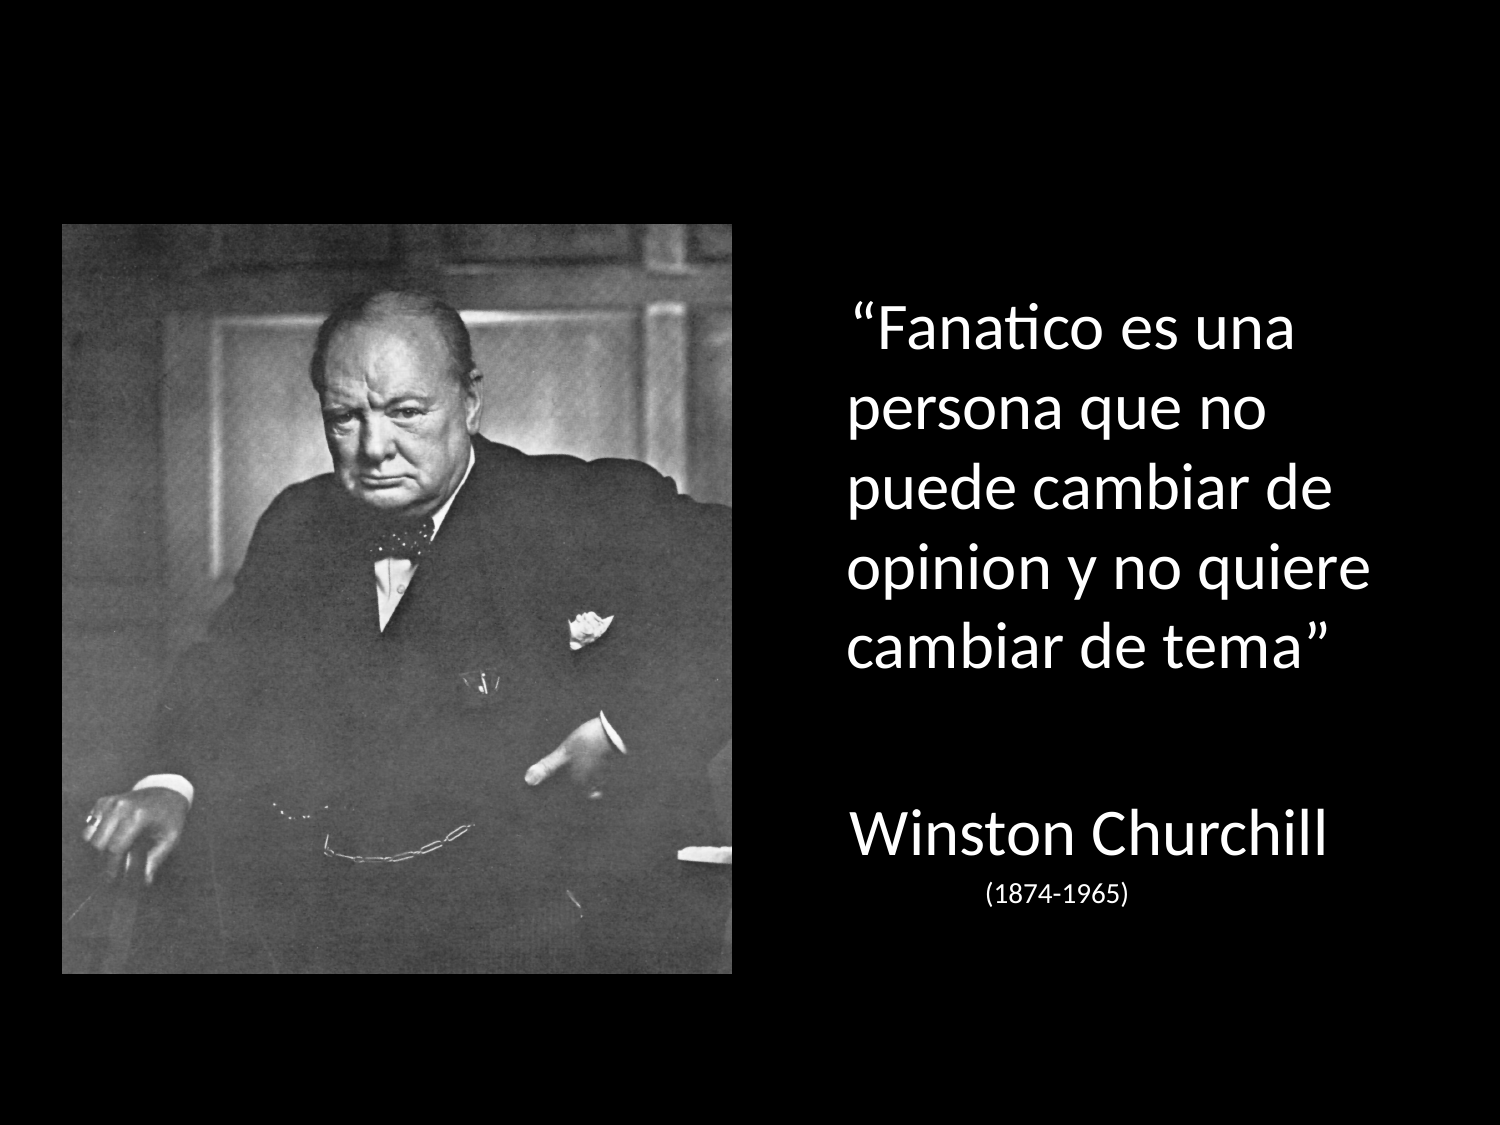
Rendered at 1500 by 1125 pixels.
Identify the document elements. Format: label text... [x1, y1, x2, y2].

list “Fanatico es una persona que no puede cambiar de opinion y no quiere cambiar de tema” Winston Churchill (1874-1965) [774, 275, 1425, 1005]
picture [62, 224, 733, 974]
